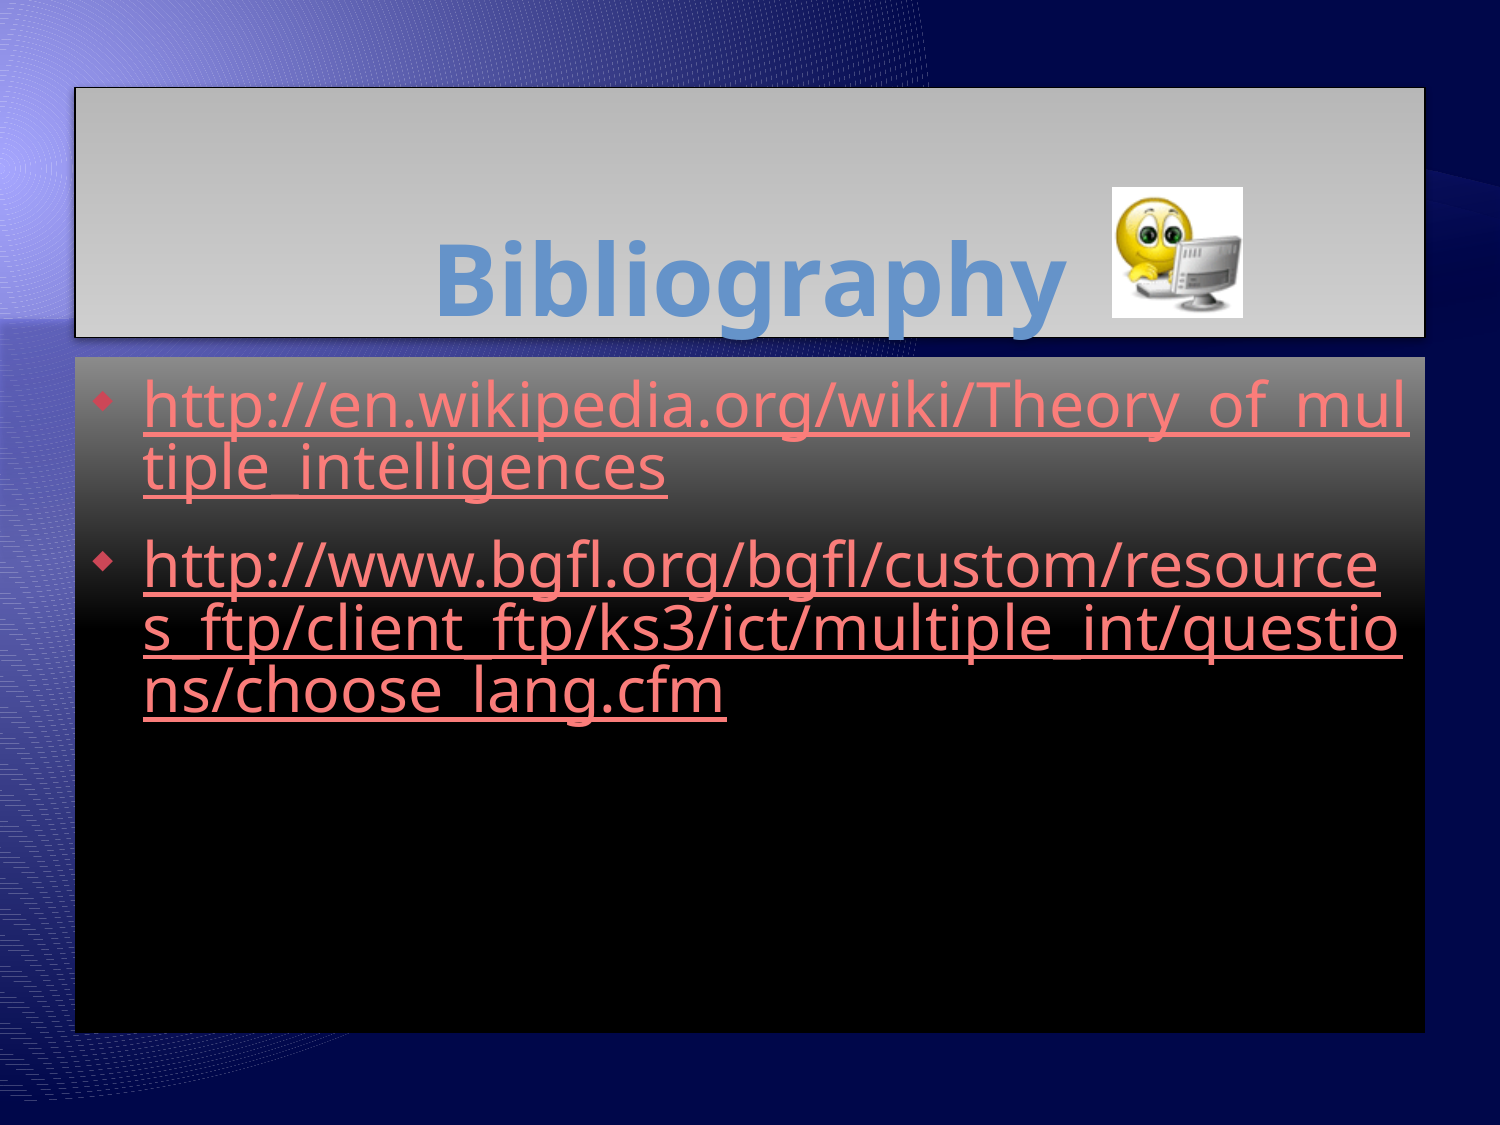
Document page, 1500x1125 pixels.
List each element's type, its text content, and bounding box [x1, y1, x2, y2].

list http://en.wikipedia.org/wiki/Theory_of_multiple_intelligences http://www.bgfl.org/bgfl/custom/resources_ftp/client_ftp/ks3/ict/multiple_int/questions/choose_lang.cfm [75, 357, 1425, 1033]
title Bibliography [74, 87, 1426, 338]
picture [1112, 187, 1243, 318]
